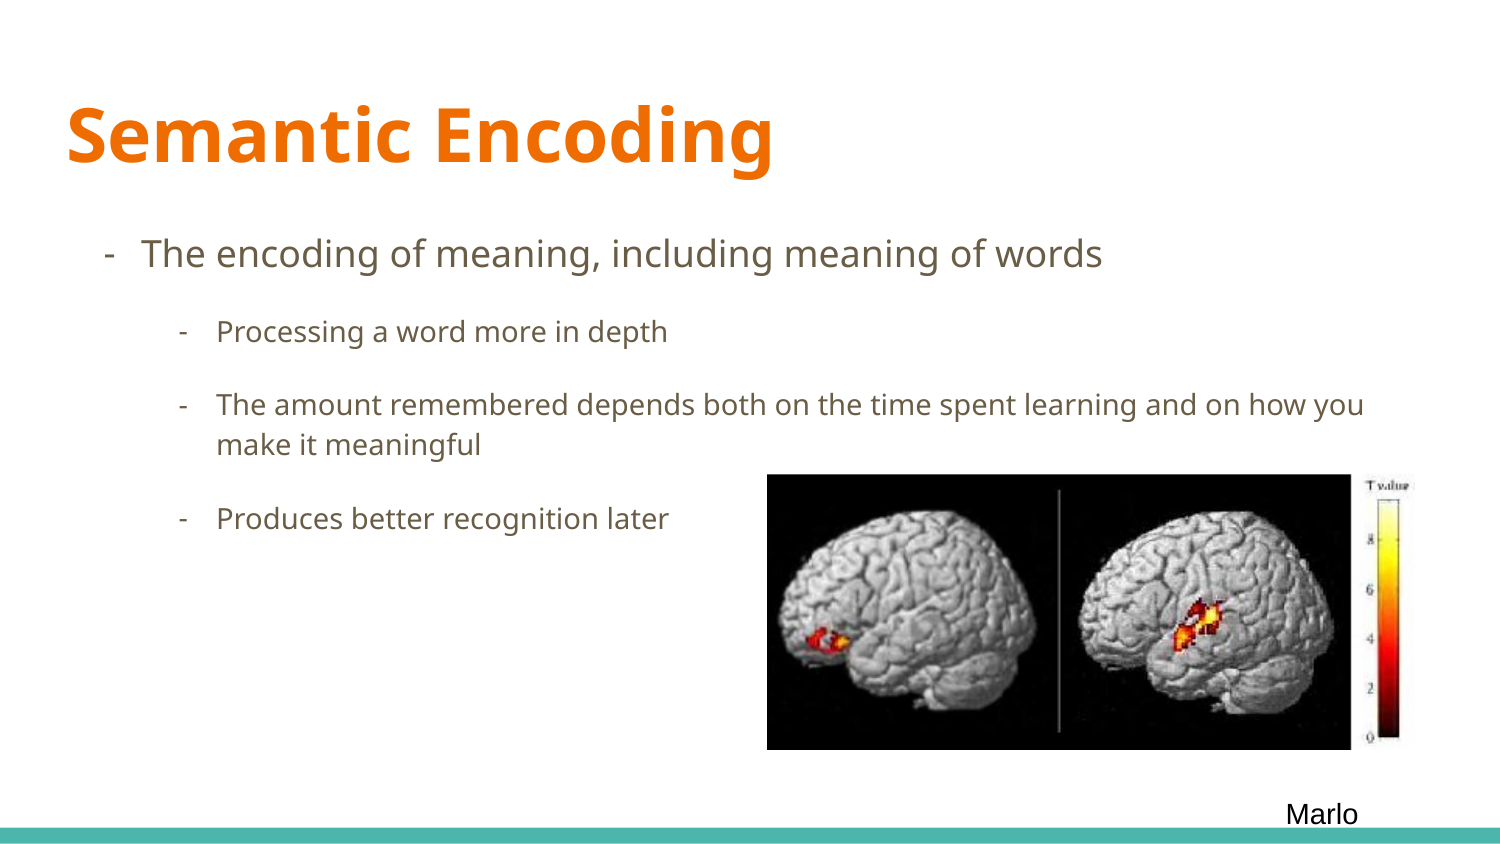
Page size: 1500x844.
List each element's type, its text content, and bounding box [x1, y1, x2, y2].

text_box Marlo [1270, 780, 1398, 813]
picture [766, 472, 1415, 750]
title Semantic Encoding [51, 72, 1449, 189]
list The encoding of meaning, including meaning of words Processing a word more in depth The amount remembered depends both on the time spent learning and on how you make it meaningful Produces better recognition later [51, 207, 1449, 750]
